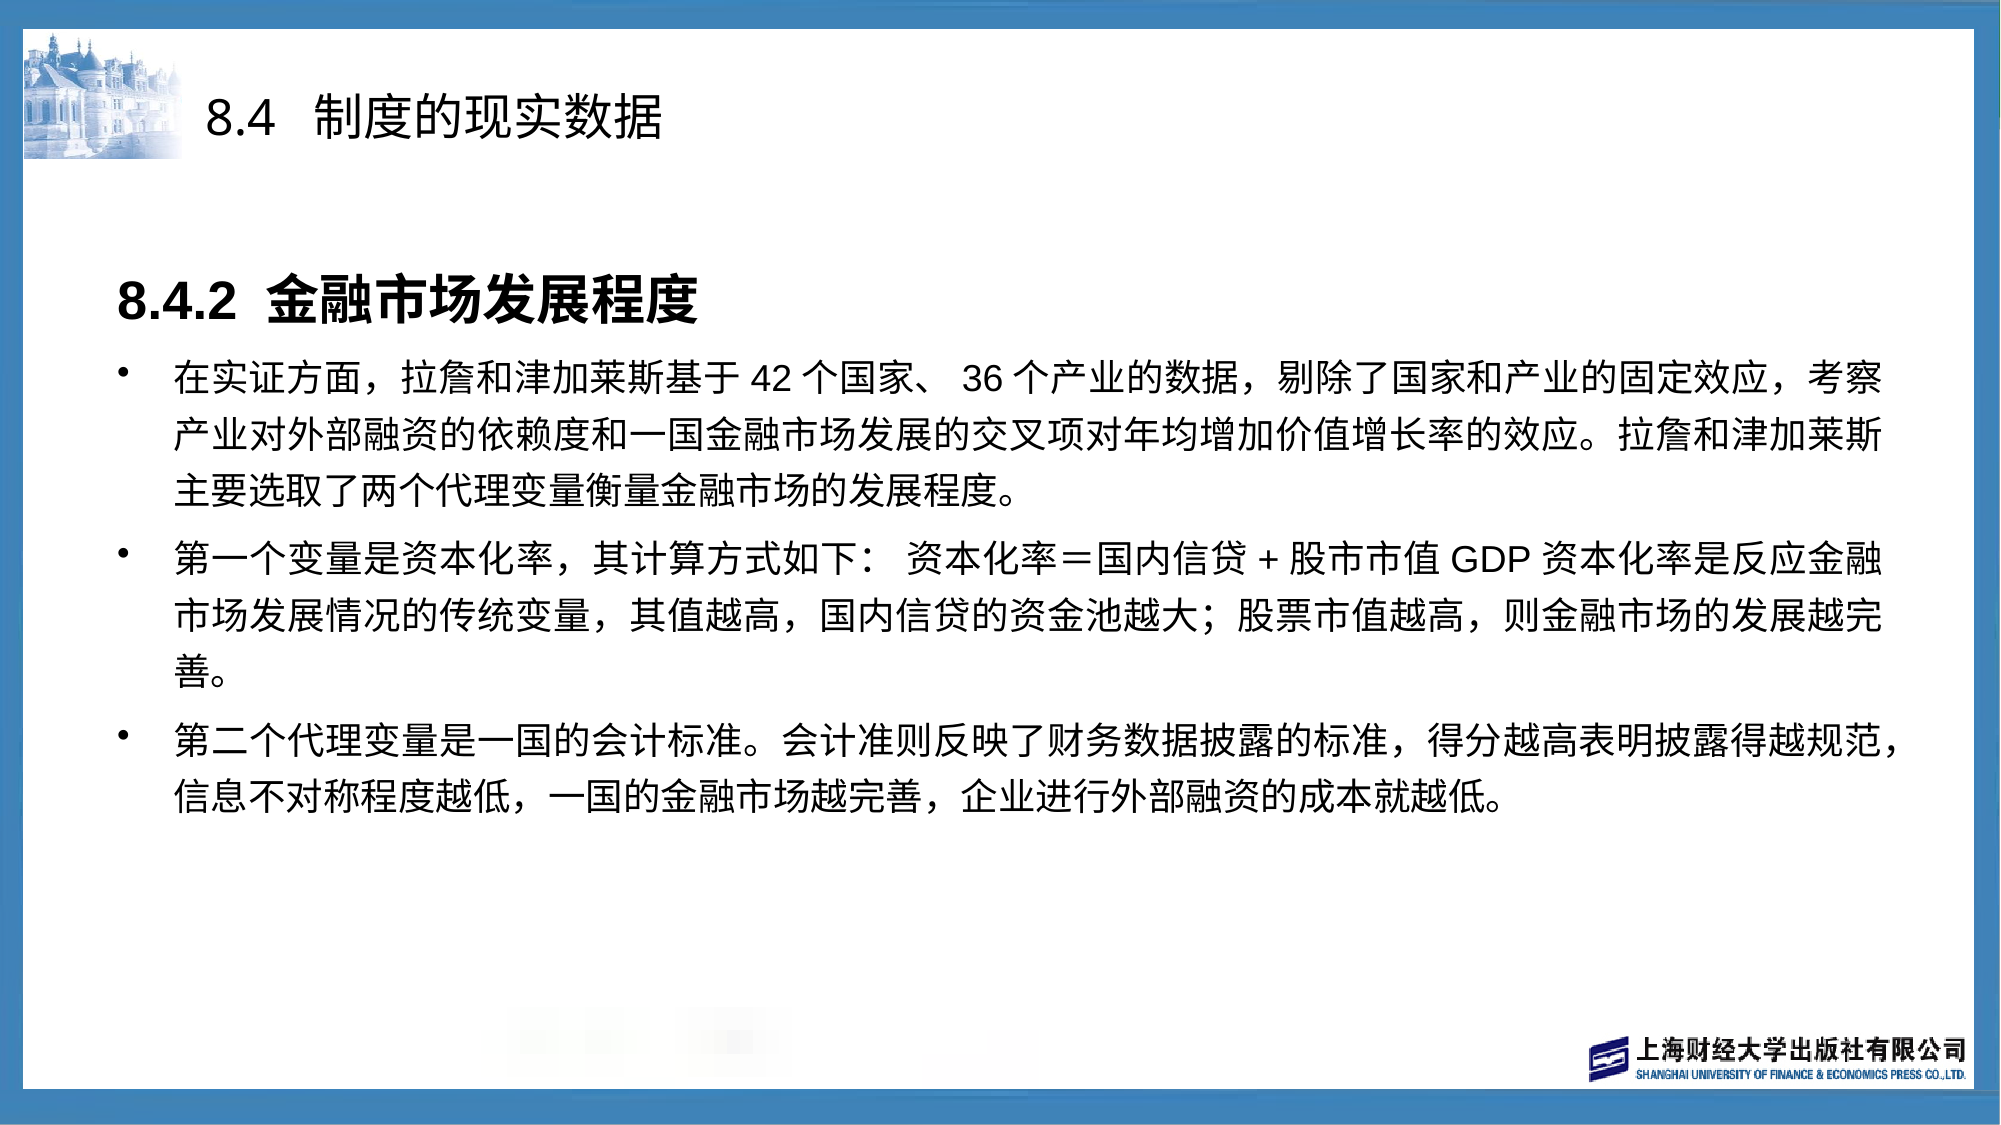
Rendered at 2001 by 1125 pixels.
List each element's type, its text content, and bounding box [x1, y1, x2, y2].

title 8.4 制度的现实数据 [190, 64, 1547, 168]
list 8.4.2 金融市场发展程度 在实证方面，拉詹和津加莱斯基于42个国家、36个产业的数据，剔除了国家和产业的固定效应，考察产业对外部融资的依赖度和一国金融市场发展的交叉项对年均增加价值增长率的效应。拉詹和津加莱斯主要选取了两个代理变量衡量金融市场的发展程度。 第一个变量是资本化率，其计算方式如下： 资本化率＝国内信贷+股市市值GDP资本化率是反应金融市场发展情况的传统变量，其值越高，国内信贷的资金池越大；股票市值越高，则金融市场的发展越完善。 第二个代理变量是一国的会计标准。会计准则反映了财务数据披露的标准，得分越高表明披露得越规范，信息不对称程度越低，一国的金融市场越完善，企业进行外部融资的成本就越低。 [102, 241, 1898, 1065]
picture [0, 0, 2001, 1125]
